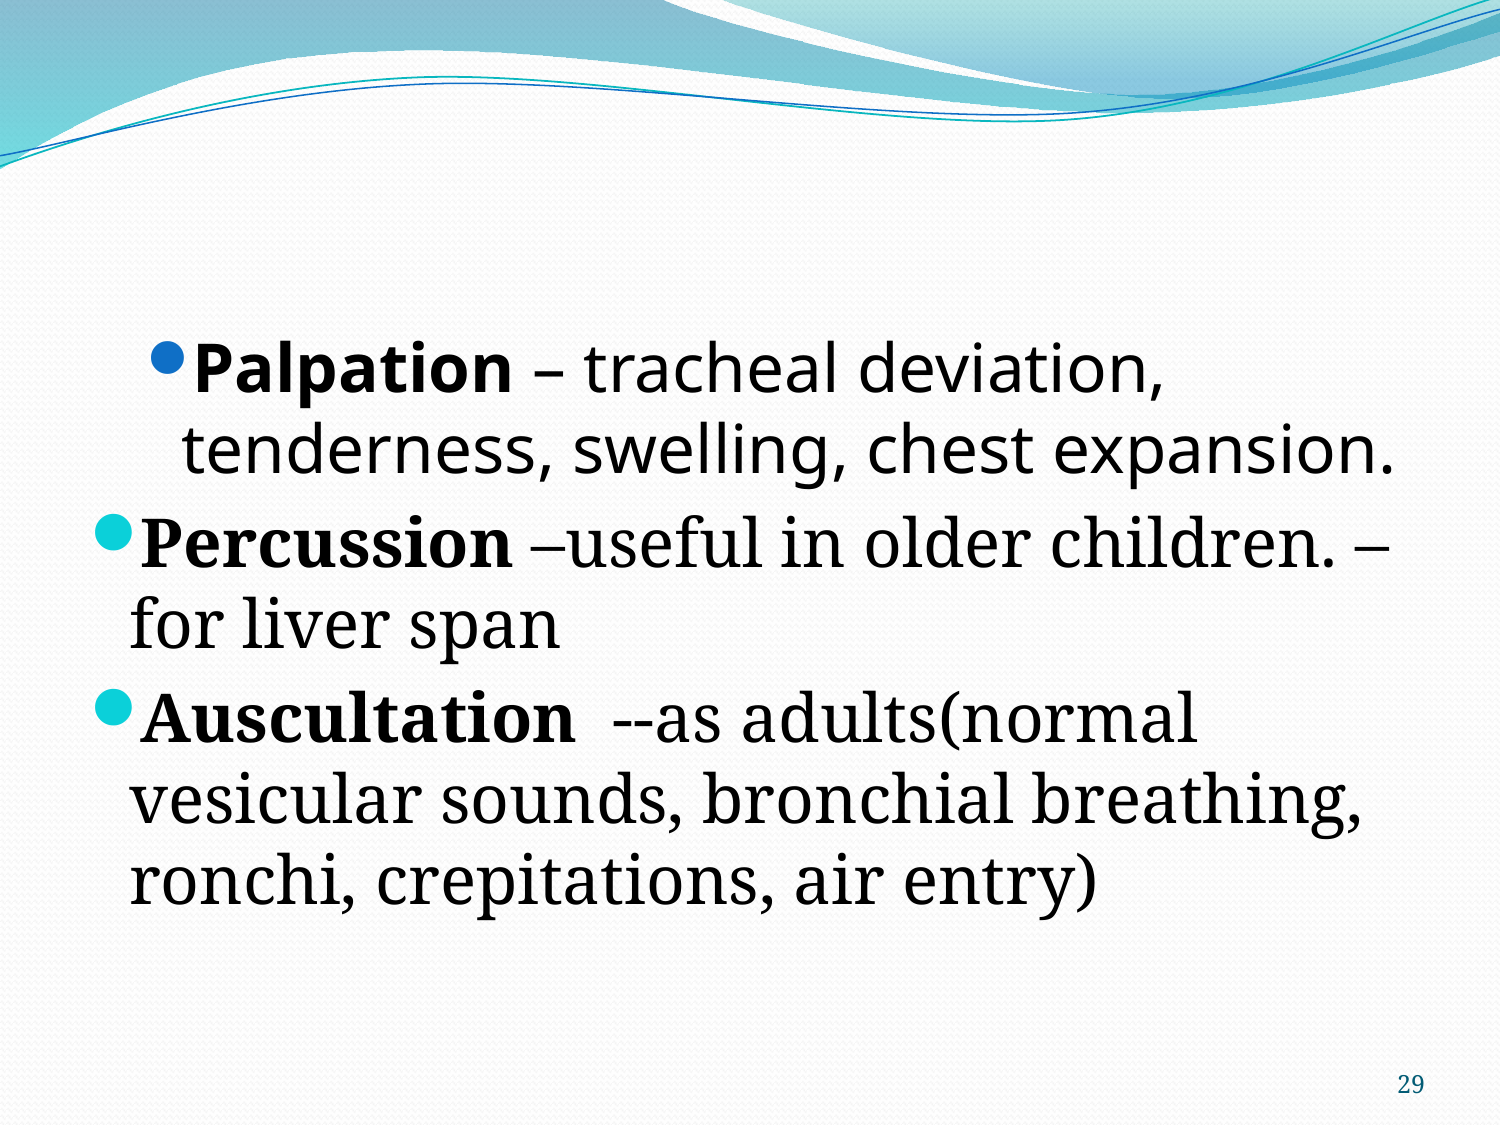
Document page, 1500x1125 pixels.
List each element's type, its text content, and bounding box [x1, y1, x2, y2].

list Palpation – tracheal deviation, tenderness, swelling, chest expansion. Percussion –useful in older children. – for liver span Auscultation --as adults(normal vesicular sounds, bronchial breathing, ronchi, crepitations, air entry) [75, 317, 1425, 1038]
slide_number 29 [1299, 1042, 1425, 1103]
